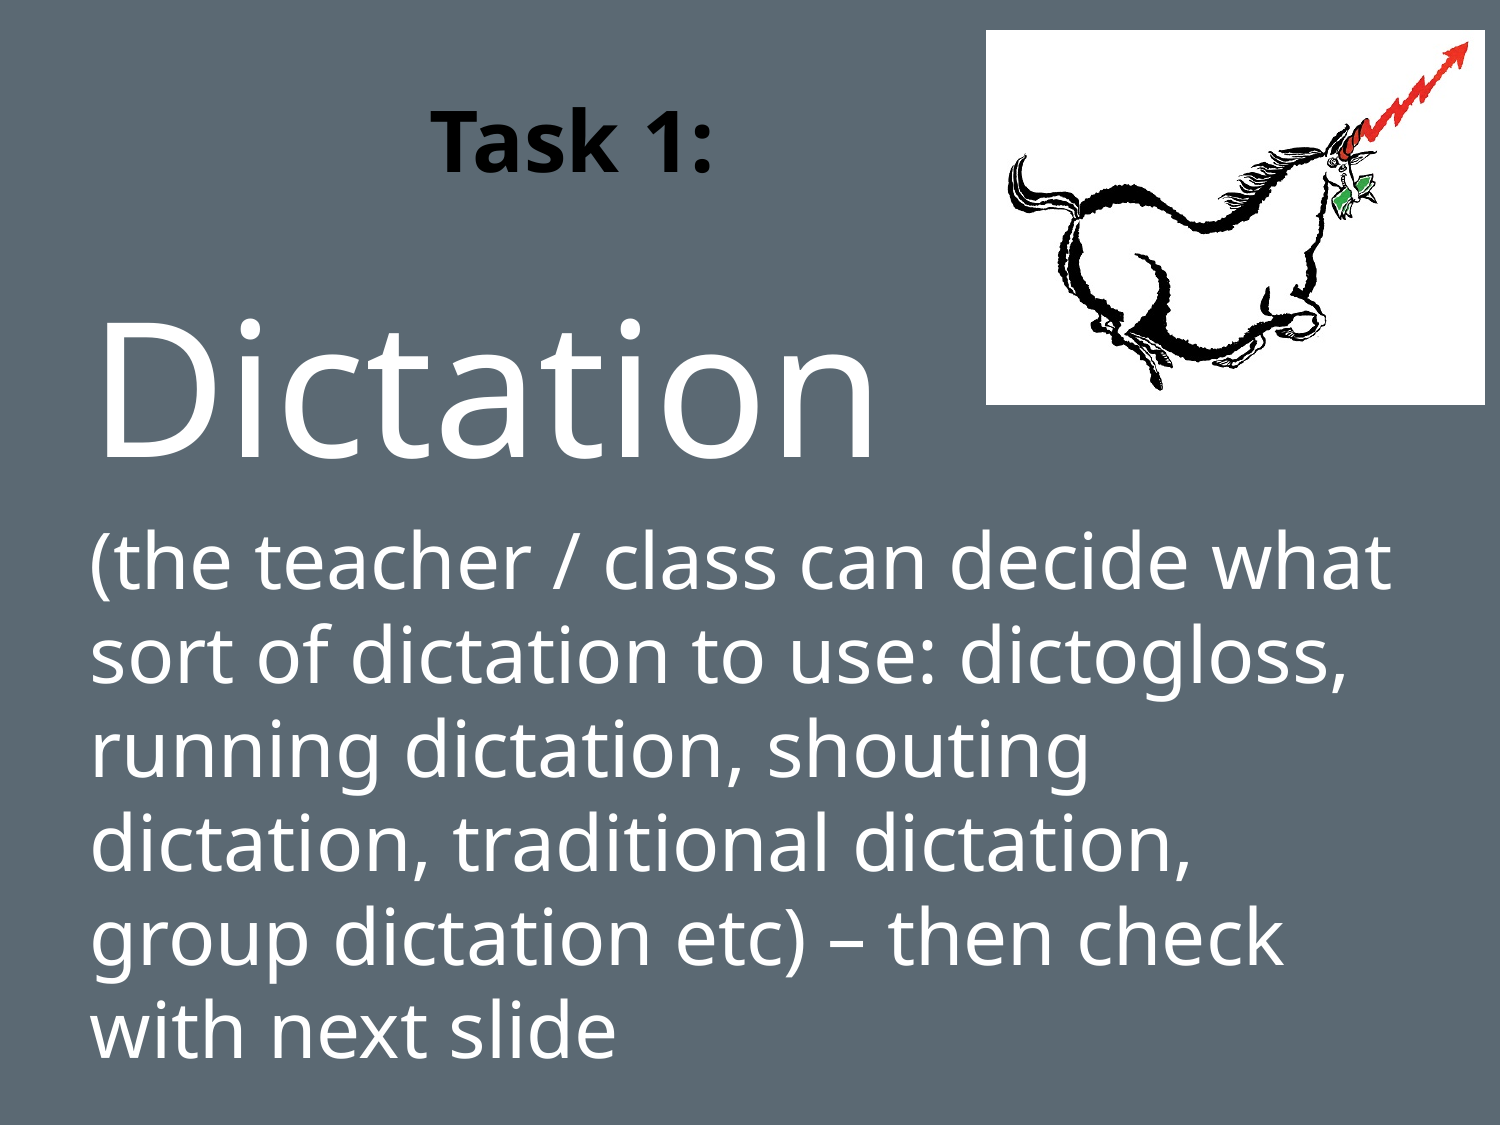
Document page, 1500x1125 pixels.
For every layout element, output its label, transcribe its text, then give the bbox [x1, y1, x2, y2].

picture [985, 30, 1486, 405]
title Task 1: [75, 45, 985, 233]
list Dictation (the teacher / class can decide what sort of dictation to use: dictogloss, running dictation, shouting dictation, traditional dictation, group dictation etc) – then check with next slide [75, 262, 1447, 1083]
